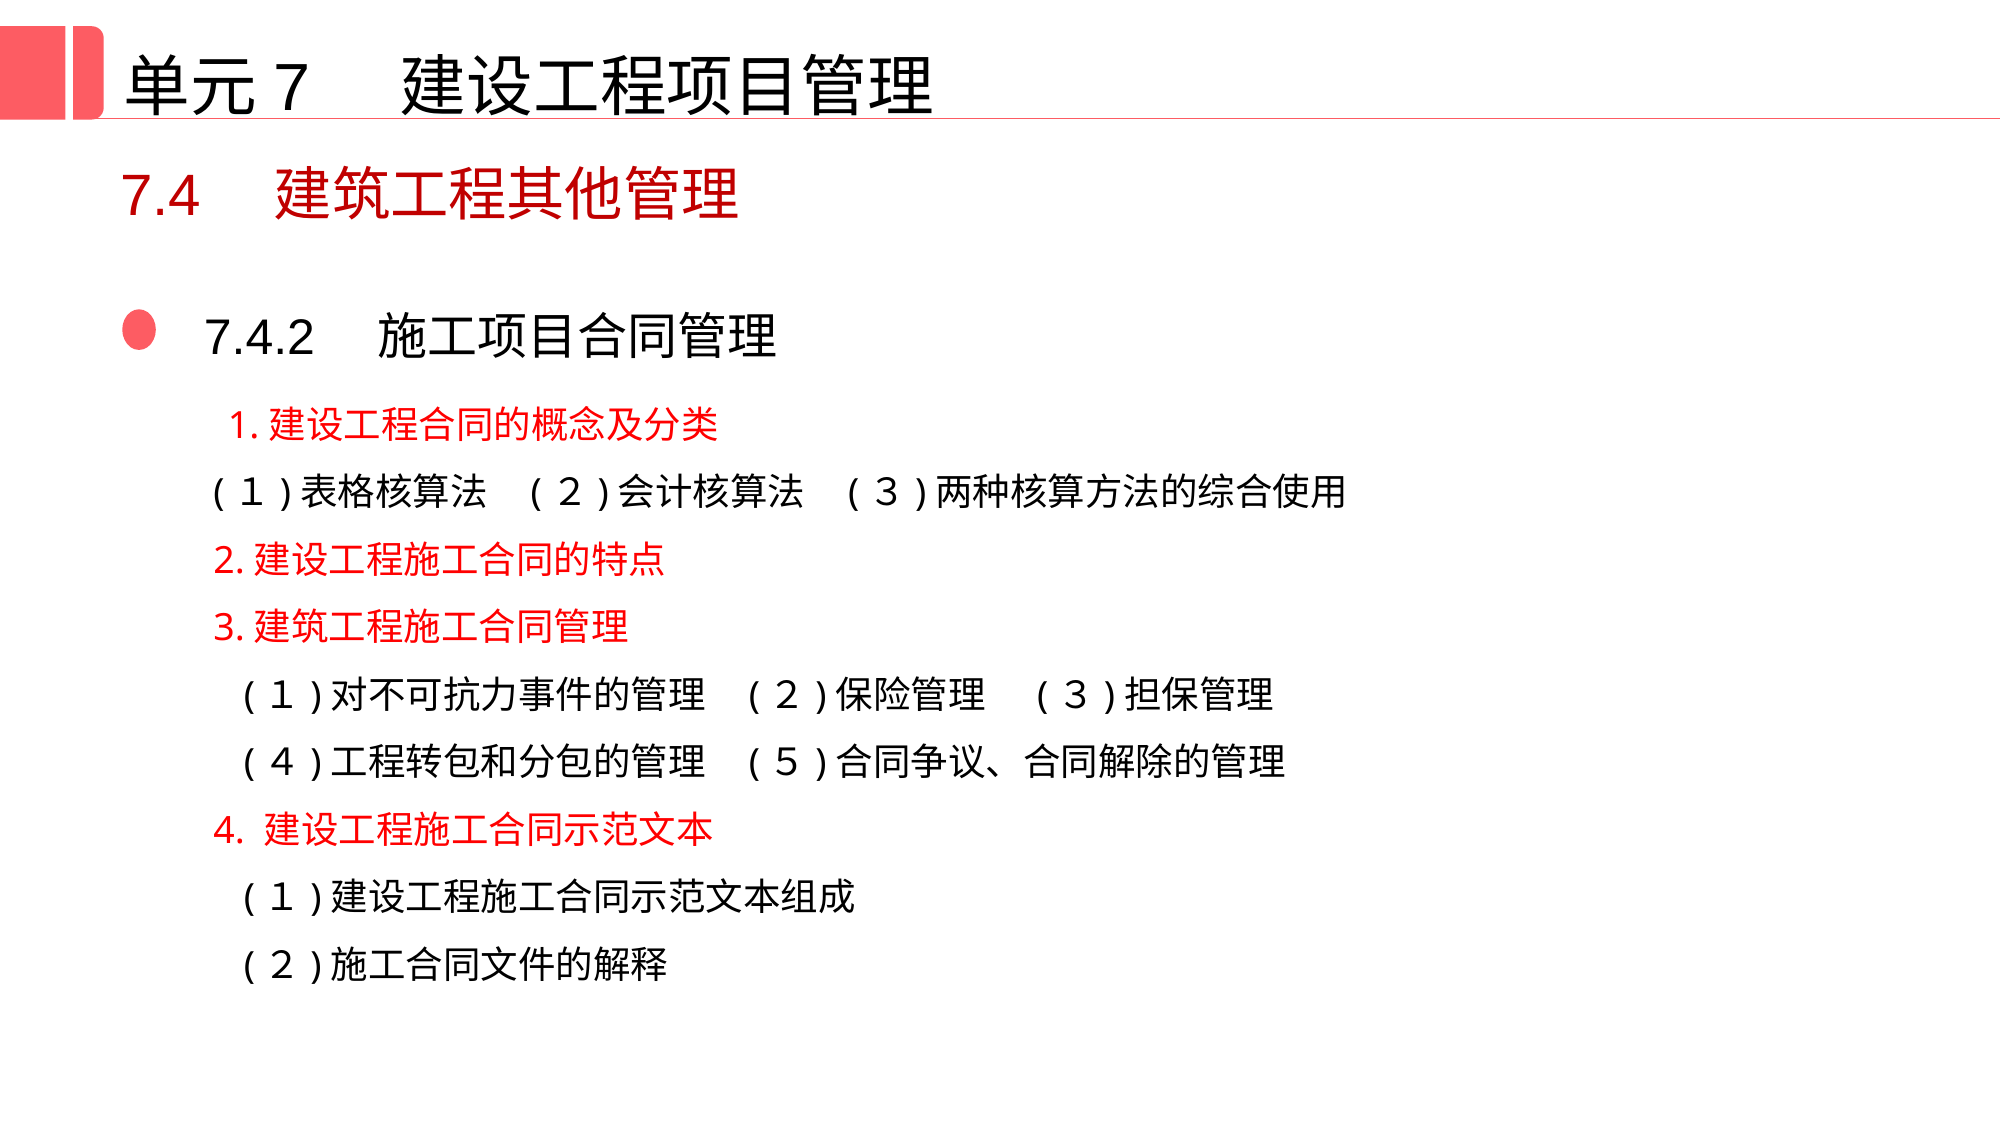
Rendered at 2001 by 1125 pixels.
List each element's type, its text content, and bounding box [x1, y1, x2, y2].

list 单元7 建设工程项目管理 [108, 12, 1891, 248]
text_box 7.4 建筑工程其他管理 [105, 149, 755, 235]
text_box 7.4.2 施工项目合同管理 [189, 297, 1177, 370]
text_box 1.建设工程合同的概念及分类 (１)表格核算法 (２)会计核算法 (３)两种核算方法的综合使用 2.建设工程施工合同的特点 3.建筑工程施工合同管理 (１)对不可抗力事件的管理 (２)保险管理 (３)担保管理 (４)工程转包和分包的管理 (５)合同争议、合同解除的管理 4. 建设工程施工合同示范文本 (１)建设工程施工合同示范文本组成 (２)施工合同文件的解释 [154, 370, 1755, 993]
text_box [122, 309, 156, 350]
